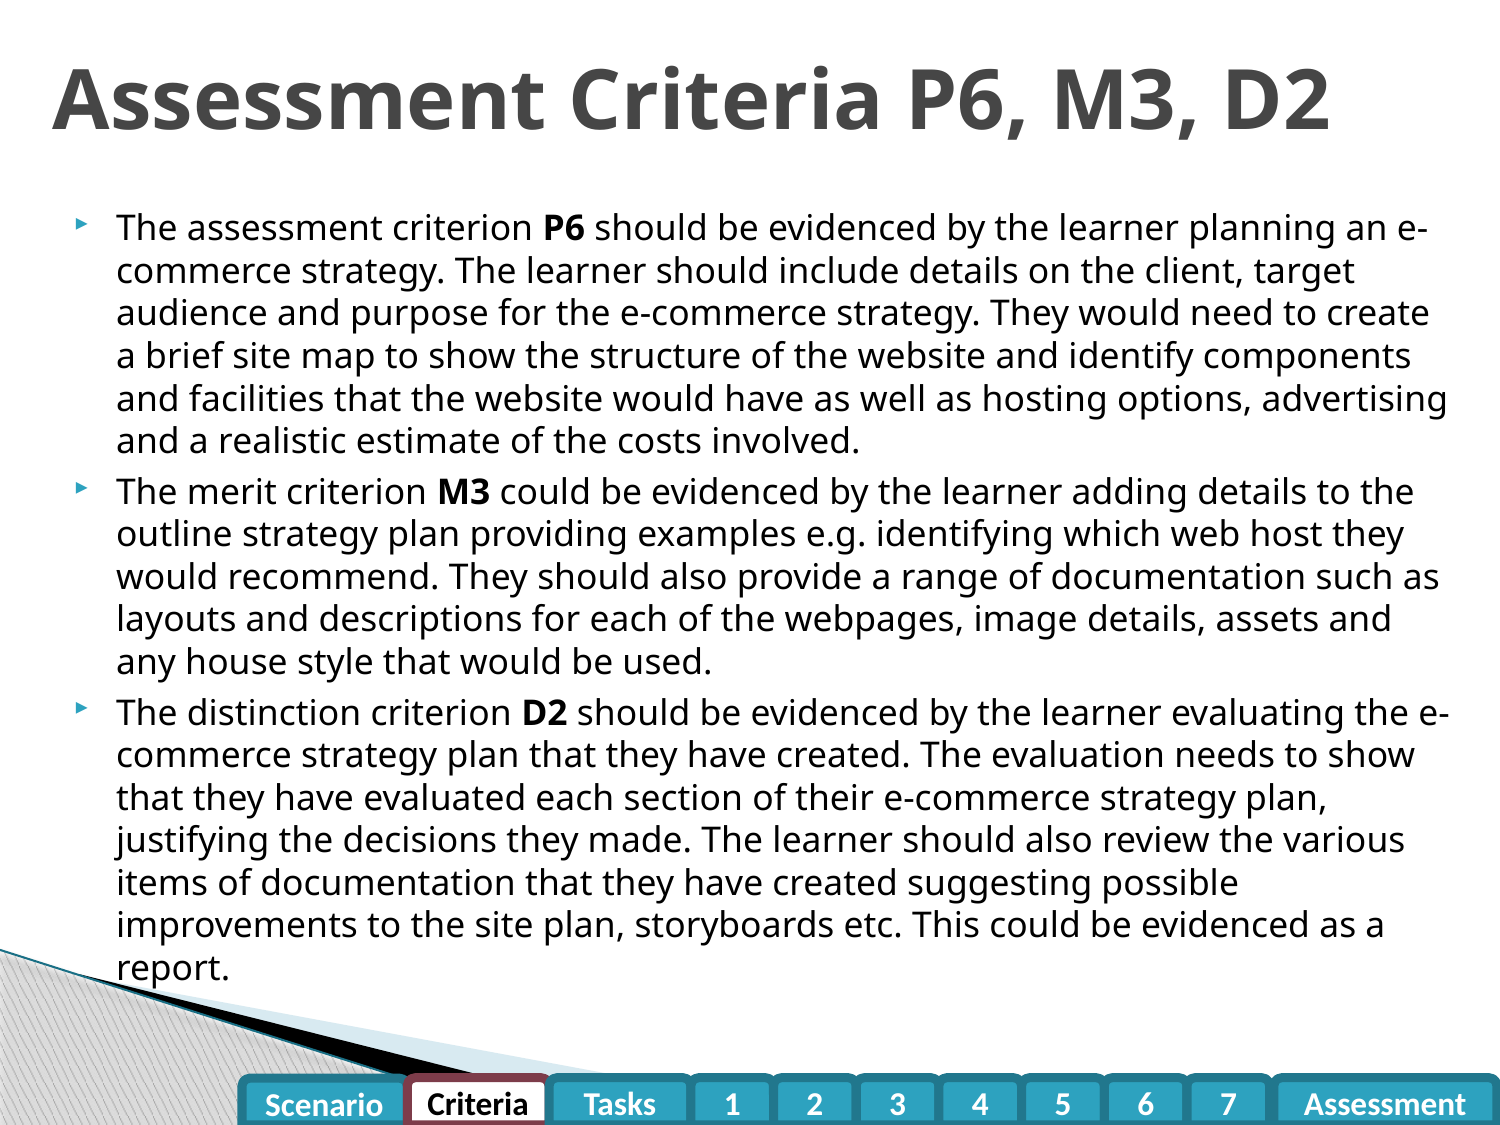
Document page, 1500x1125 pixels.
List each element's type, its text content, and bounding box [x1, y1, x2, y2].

title Assessment Criteria P6, M3, D2 [37, 19, 1471, 173]
list The assessment criterion P6 should be evidenced by the learner planning an e-commerce strategy. The learner should include details on the client, target audience and purpose for the e-commerce strategy. They would need to create a brief site map to show the structure of the website and identify components and facilities that the website would have as well as hosting options, advertising and a realistic estimate of the costs involved. The merit criterion M3 could be evidenced by the learner adding details to the outline strategy plan providing examples e.g. identifying which web host they would recommend. They should also provide a range of documentation such as layouts and descriptions for each of the webpages, image details, assets and any house style that would be used. The distinction criterion D2 should be evidenced by the learner evaluating the e-commerce strategy plan that they have created. The evaluation needs to show that they have evaluated each section of their e-commerce strategy plan, justifying the decisions they made. The learner should also review the various items of documentation that they have created suggesting possible improvements to the site plan, storyboards etc. This could be evidenced as a report. [41, 198, 1471, 1024]
